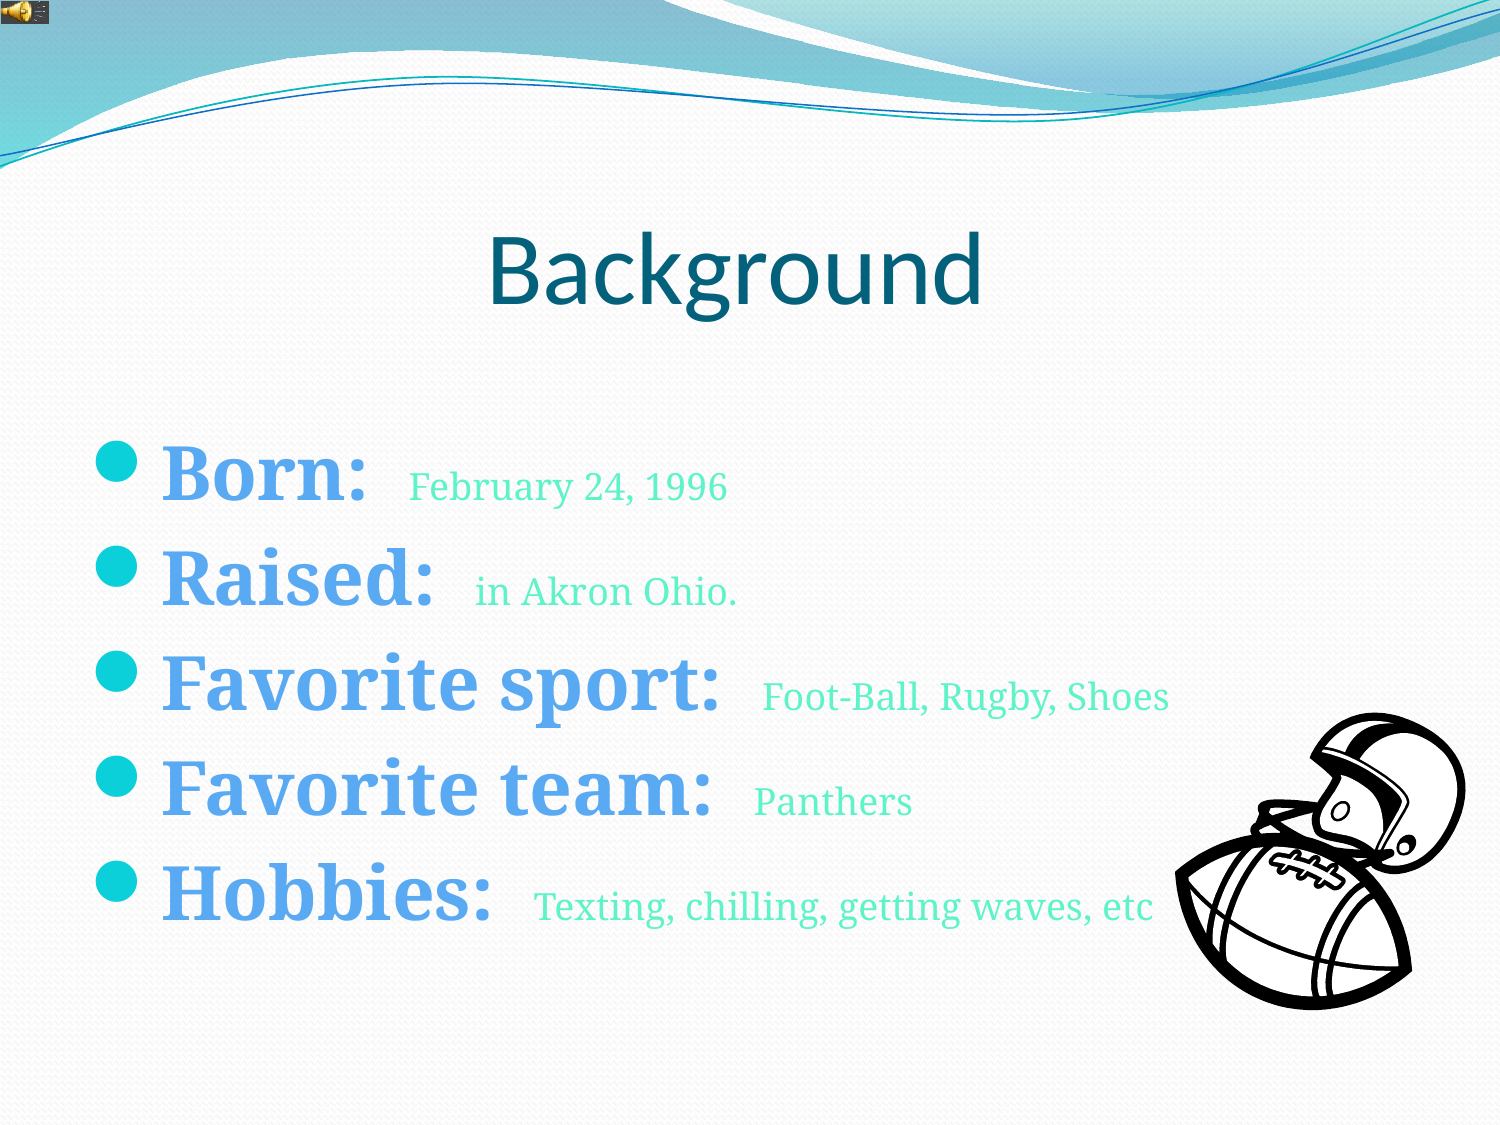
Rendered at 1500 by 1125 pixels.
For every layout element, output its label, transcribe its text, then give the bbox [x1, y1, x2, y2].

title Background [50, 137, 1400, 325]
picture [1174, 712, 1469, 1012]
picture [0, 0, 51, 26]
list Born: February 24, 1996 Raised: in Akron Ohio. Favorite sport: Foot-Ball, Rugby, Shoes Favorite team: Panthers Hobbies: Texting, chilling, getting waves, etc [75, 312, 1425, 1033]
